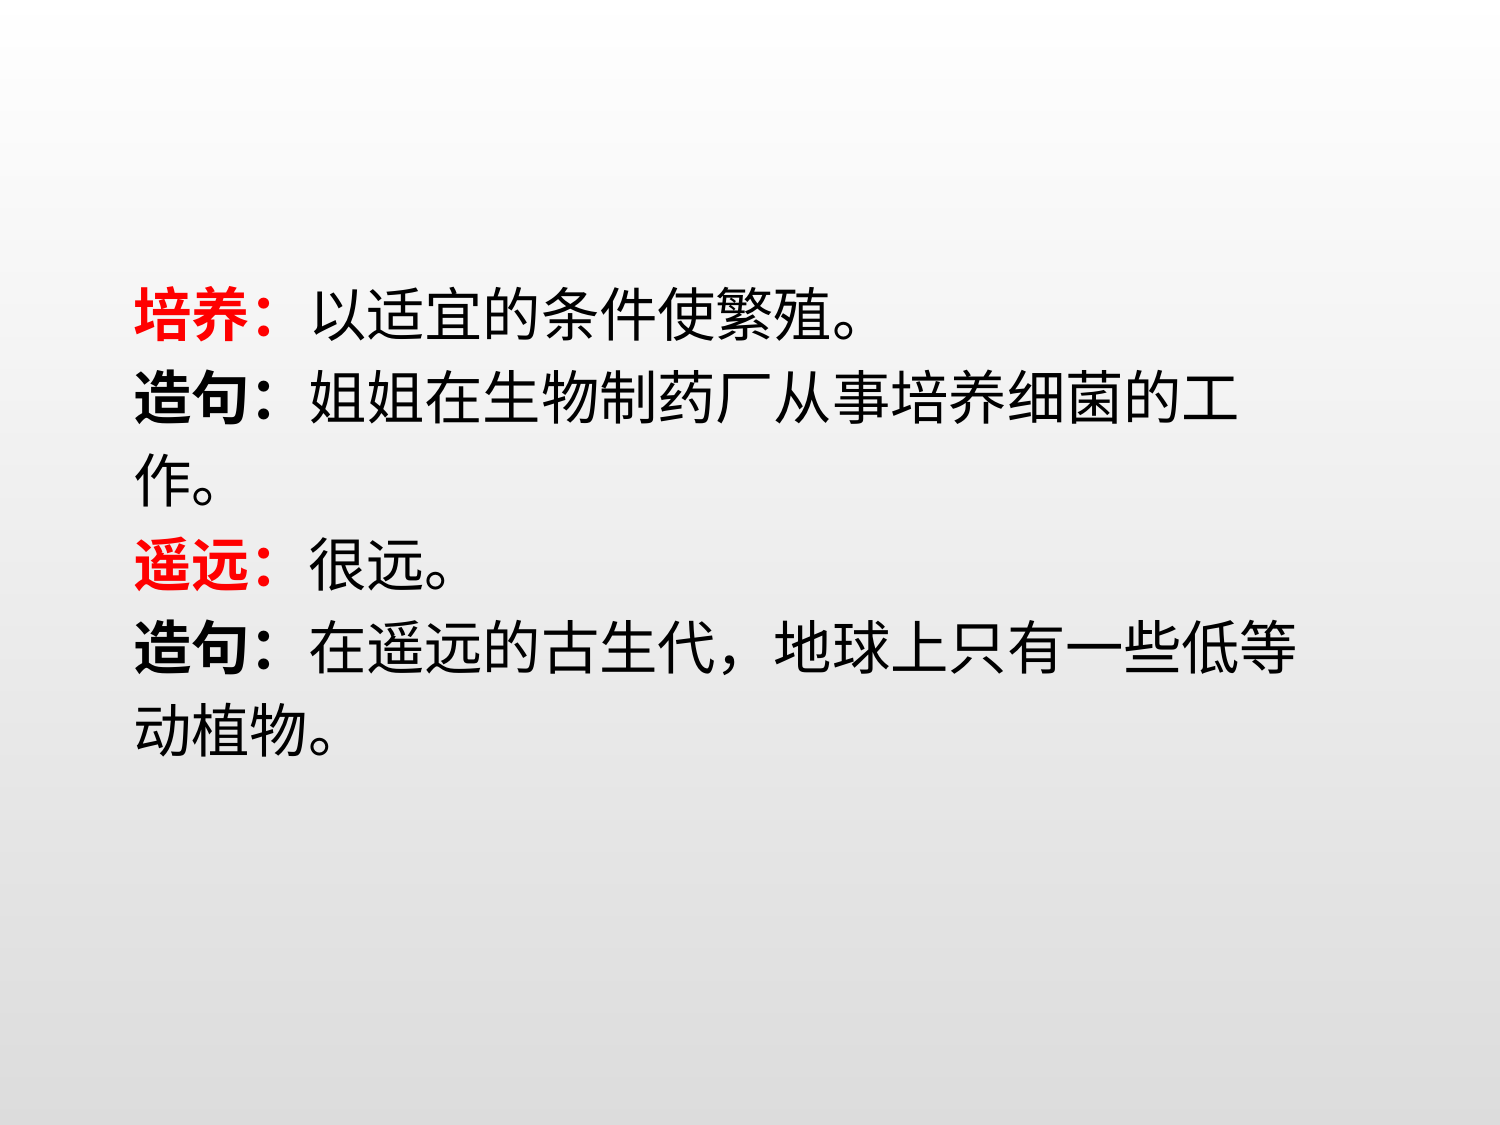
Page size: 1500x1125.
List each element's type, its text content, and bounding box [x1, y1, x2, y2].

text_box 培养：以适宜的条件使繁殖。 造句：姐姐在生物制药厂从事培养细菌的工作。 遥远：很远。 造句：在遥远的古生代，地球上只有一些低等动植物。 [118, 257, 1330, 842]
